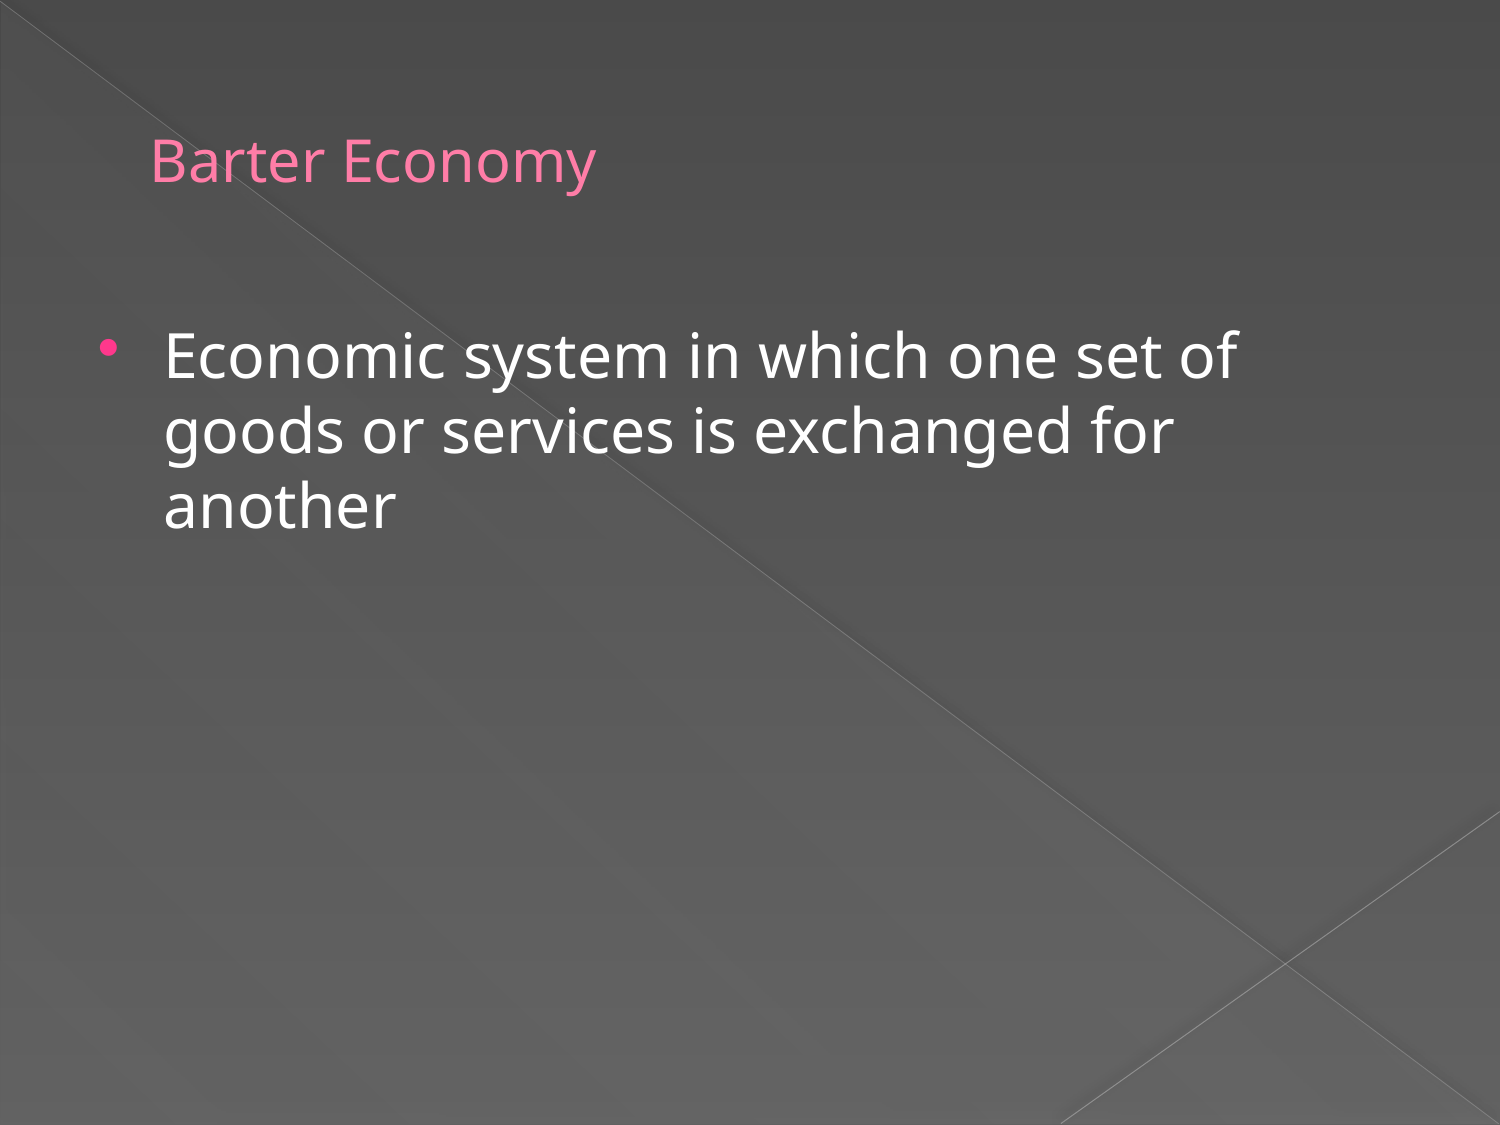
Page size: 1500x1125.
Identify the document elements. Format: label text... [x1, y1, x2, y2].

title Barter Economy [75, 43, 1425, 274]
list Economic system in which one set of goods or services is exchanged for another [75, 308, 1425, 1059]
